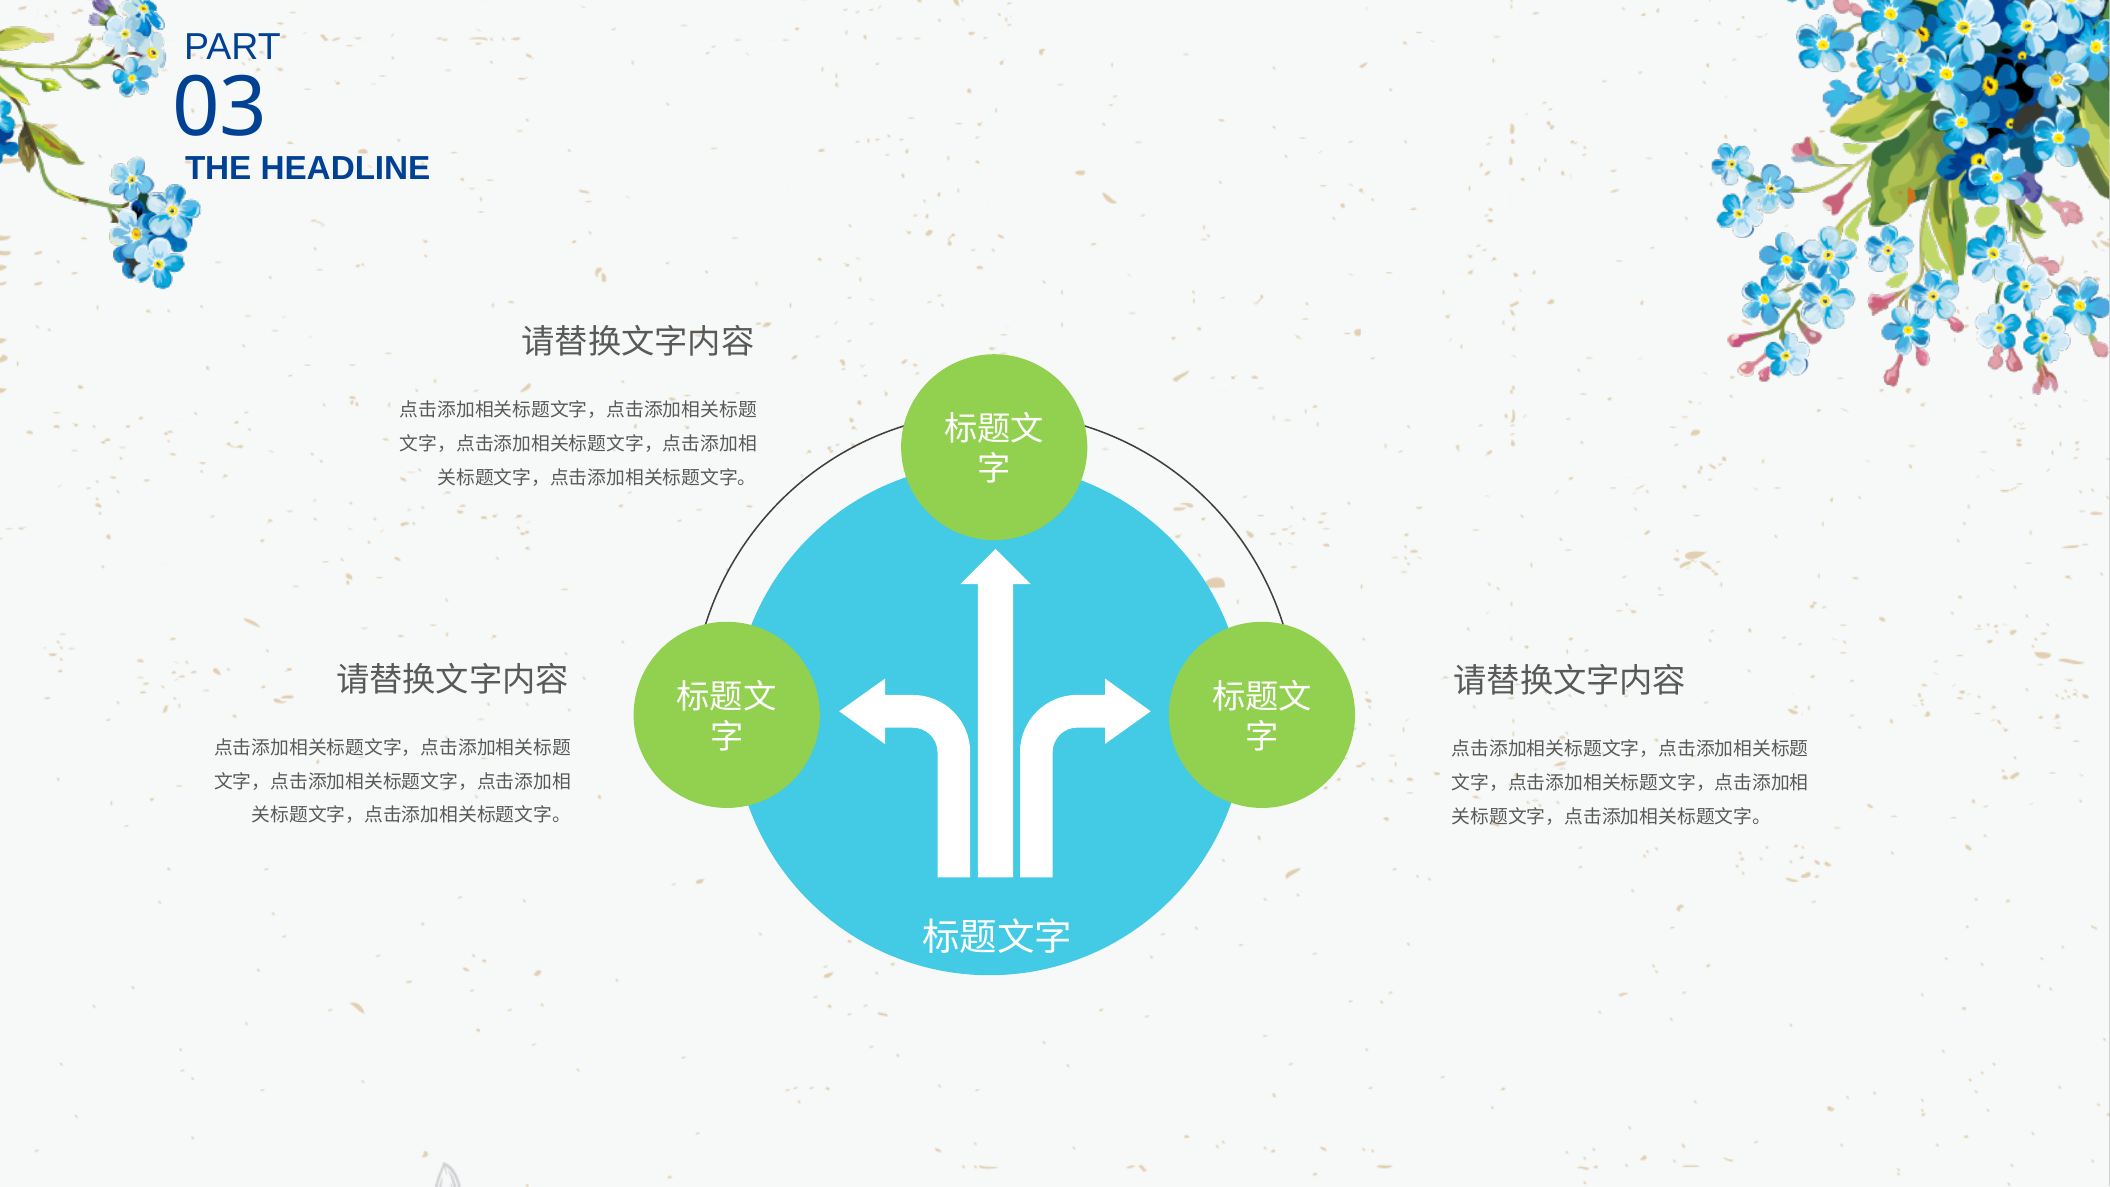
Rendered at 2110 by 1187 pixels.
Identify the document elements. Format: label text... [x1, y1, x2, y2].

text_box 标题文字 [1168, 621, 1356, 808]
text_box [748, 477, 1232, 948]
text_box 标题文字 [901, 354, 1088, 541]
text_box 03 [157, 44, 283, 159]
text_box [839, 678, 971, 878]
picture [0, 0, 2110, 1187]
text_box [960, 548, 1031, 878]
text_box THE HEADLINE [170, 138, 446, 194]
text_box 标题文字 [873, 889, 1121, 976]
text_box 点击添加相关标题文字，点击添加相关标题文字，点击添加相关标题文字，点击添加相关标题文字，点击添加相关标题文字。 [198, 717, 586, 833]
text_box 请替换文字内容 [506, 312, 770, 368]
text_box 标题文字 [633, 621, 820, 808]
text_box 点击添加相关标题文字，点击添加相关标题文字，点击添加相关标题文字，点击添加相关标题文字，点击添加相关标题文字。 [383, 379, 771, 496]
text_box 请替换文字内容 [1438, 651, 1702, 707]
text_box PART [169, 14, 296, 75]
text_box 请替换文字内容 [321, 650, 584, 706]
text_box [705, 426, 905, 624]
text_box [1020, 678, 1151, 878]
text_box 点击添加相关标题文字，点击添加相关标题文字，点击添加相关标题文字，点击添加相关标题文字，点击添加相关标题文字。 [1437, 718, 1825, 835]
text_box [1082, 426, 1283, 627]
